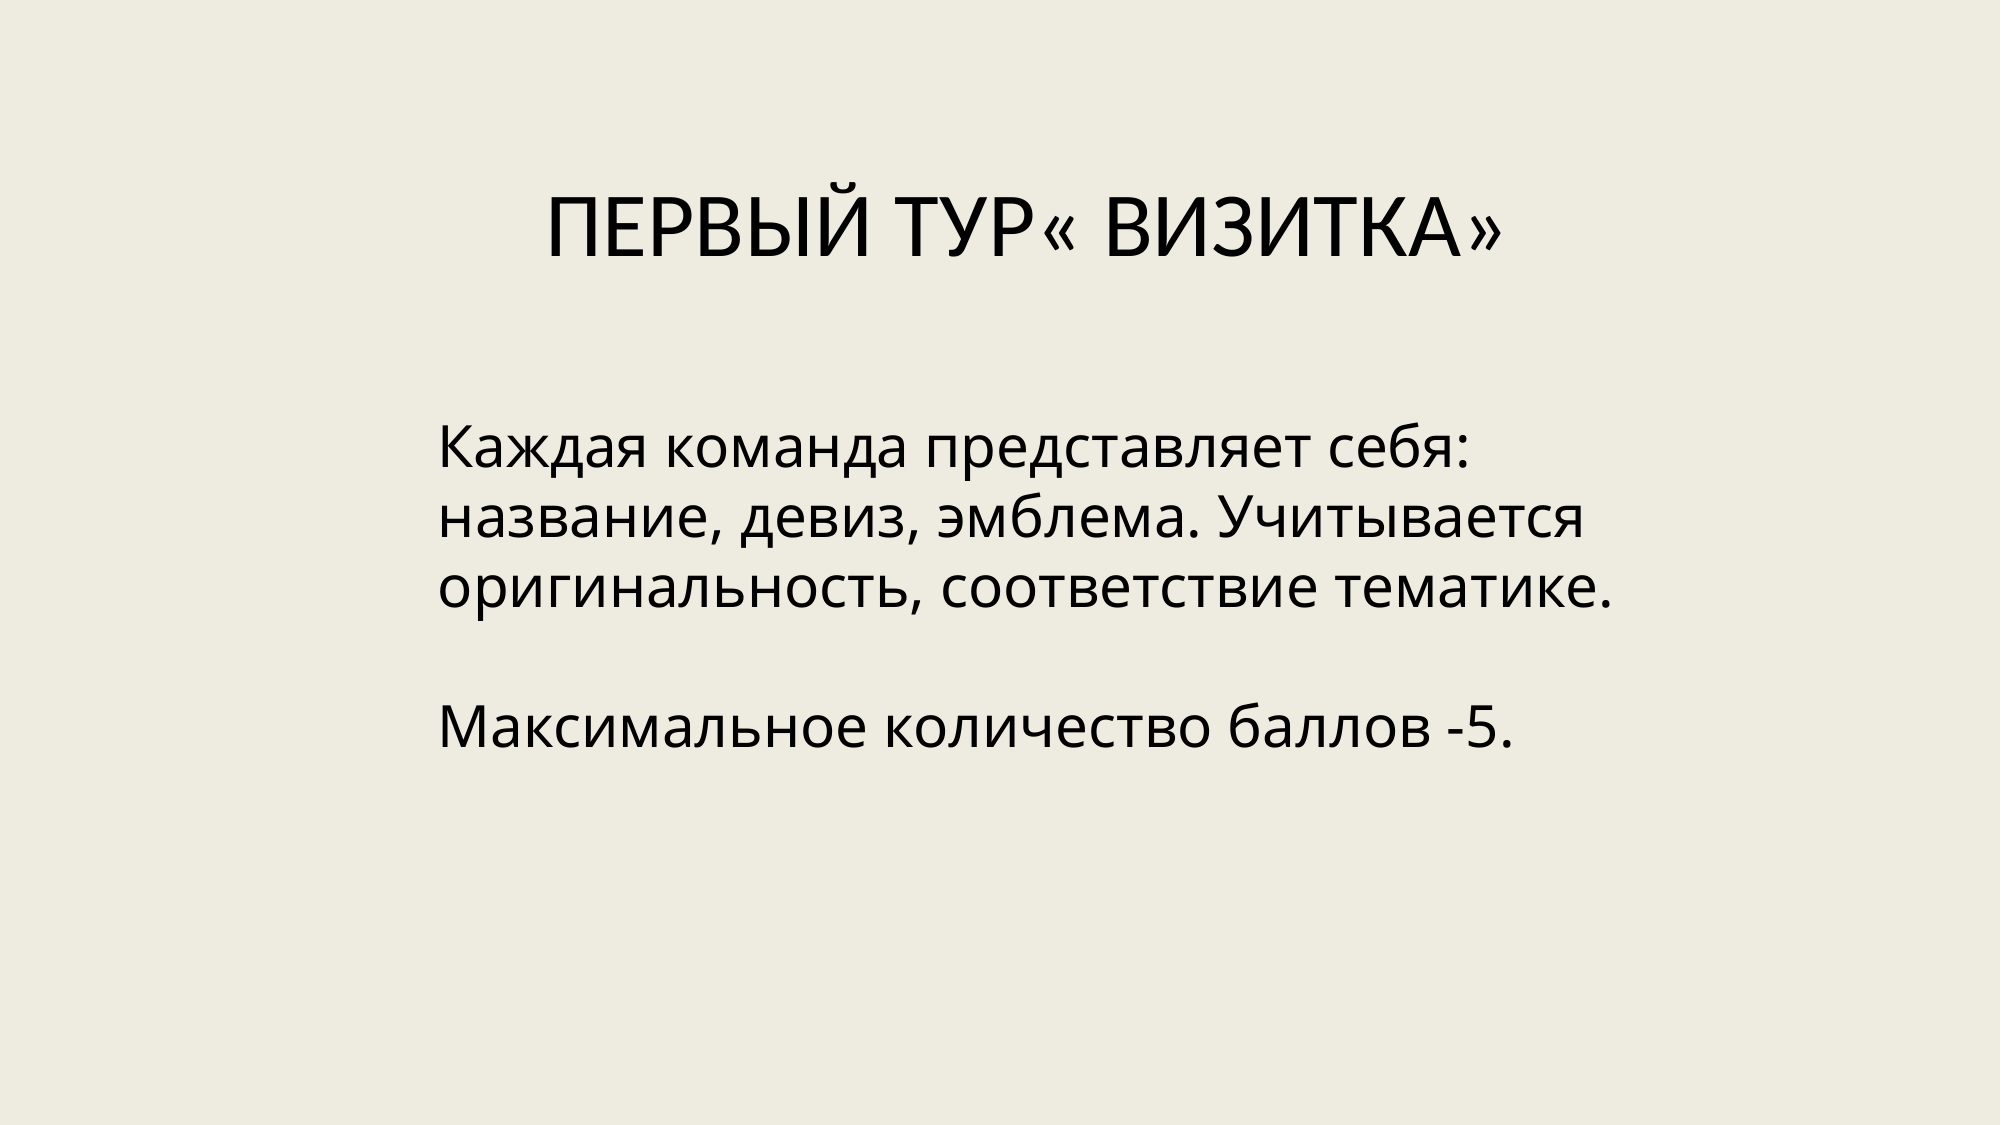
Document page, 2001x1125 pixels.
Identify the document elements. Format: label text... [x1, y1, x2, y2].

text_box ПЕРВЫЙ ТУР« ВИЗИТКА» [531, 157, 1589, 282]
text_box Каждая команда представляет себя: название, девиз, эмблема. Учитывается оригинальность, соответствие тематике. Максимальное количество баллов -5. [423, 401, 1768, 766]
